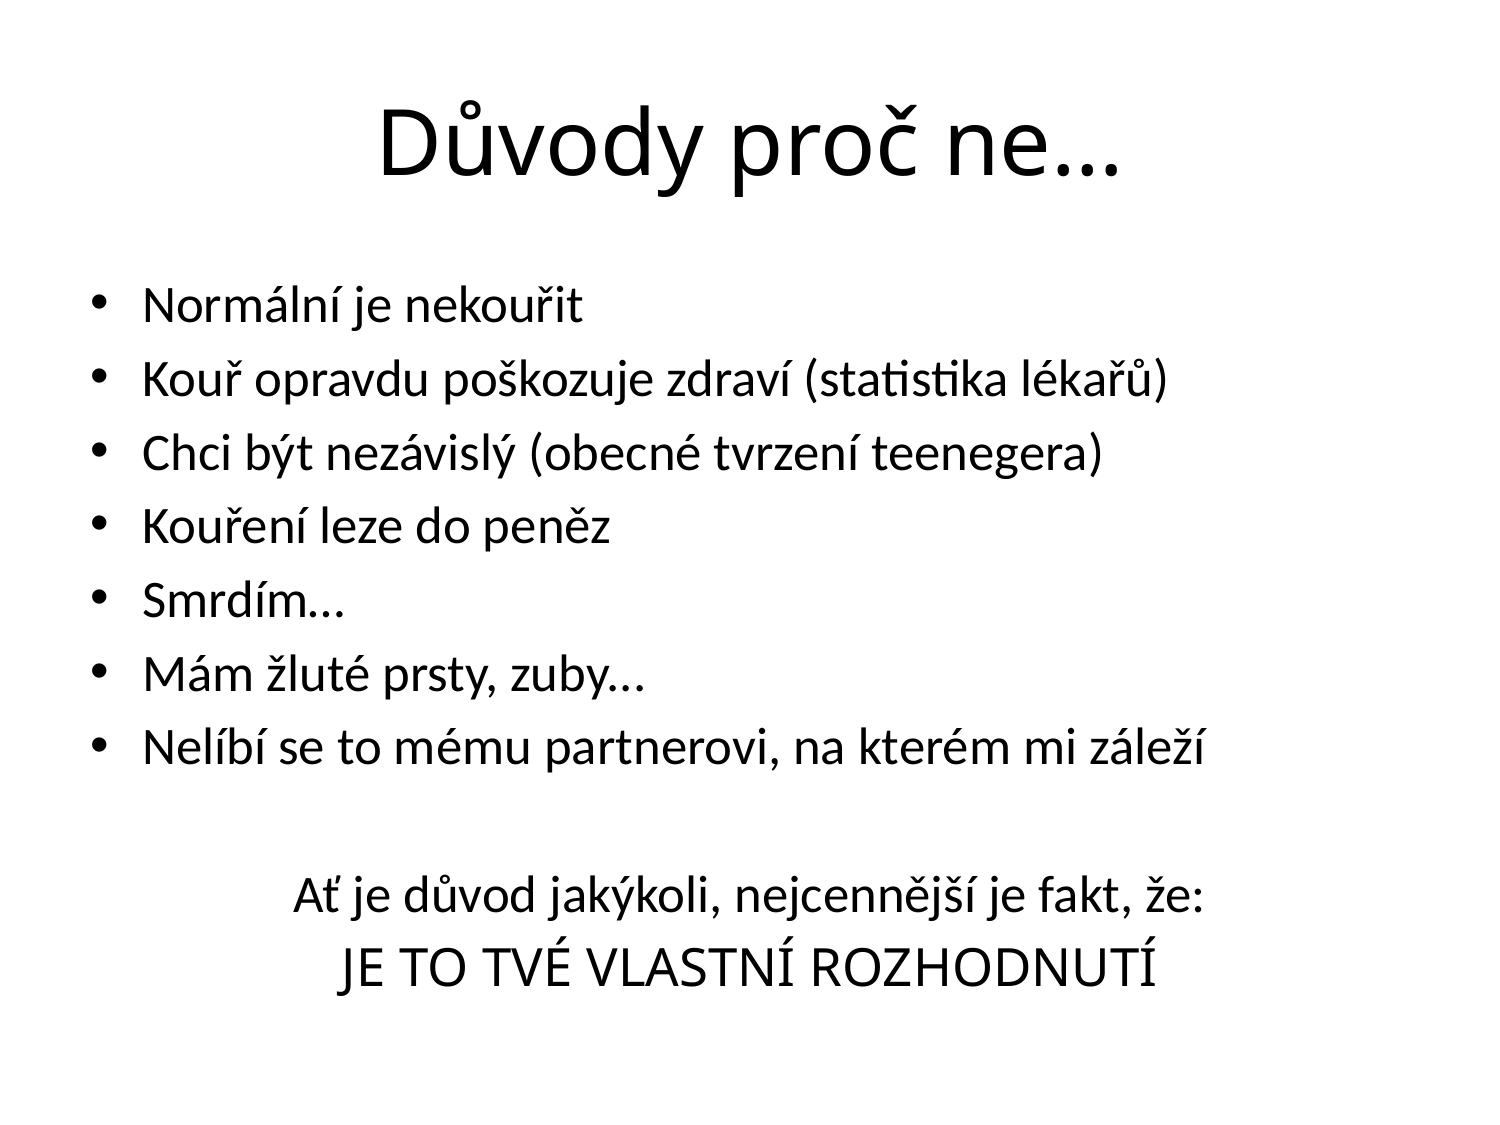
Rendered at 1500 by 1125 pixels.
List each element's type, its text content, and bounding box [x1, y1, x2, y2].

list Normální je nekouřit Kouř opravdu poškozuje zdraví (statistika lékařů) Chci být nezávislý (obecné tvrzení teenegera) Kouření leze do peněz Smrdím… Mám žluté prsty, zuby... Nelíbí se to mému partnerovi, na kterém mi záleží Ať je důvod jakýkoli, nejcennější je fakt, že: JE TO TVÉ VLASTNÍ ROZHODNUTÍ [75, 262, 1425, 1005]
title Důvody proč ne… [75, 45, 1425, 233]
